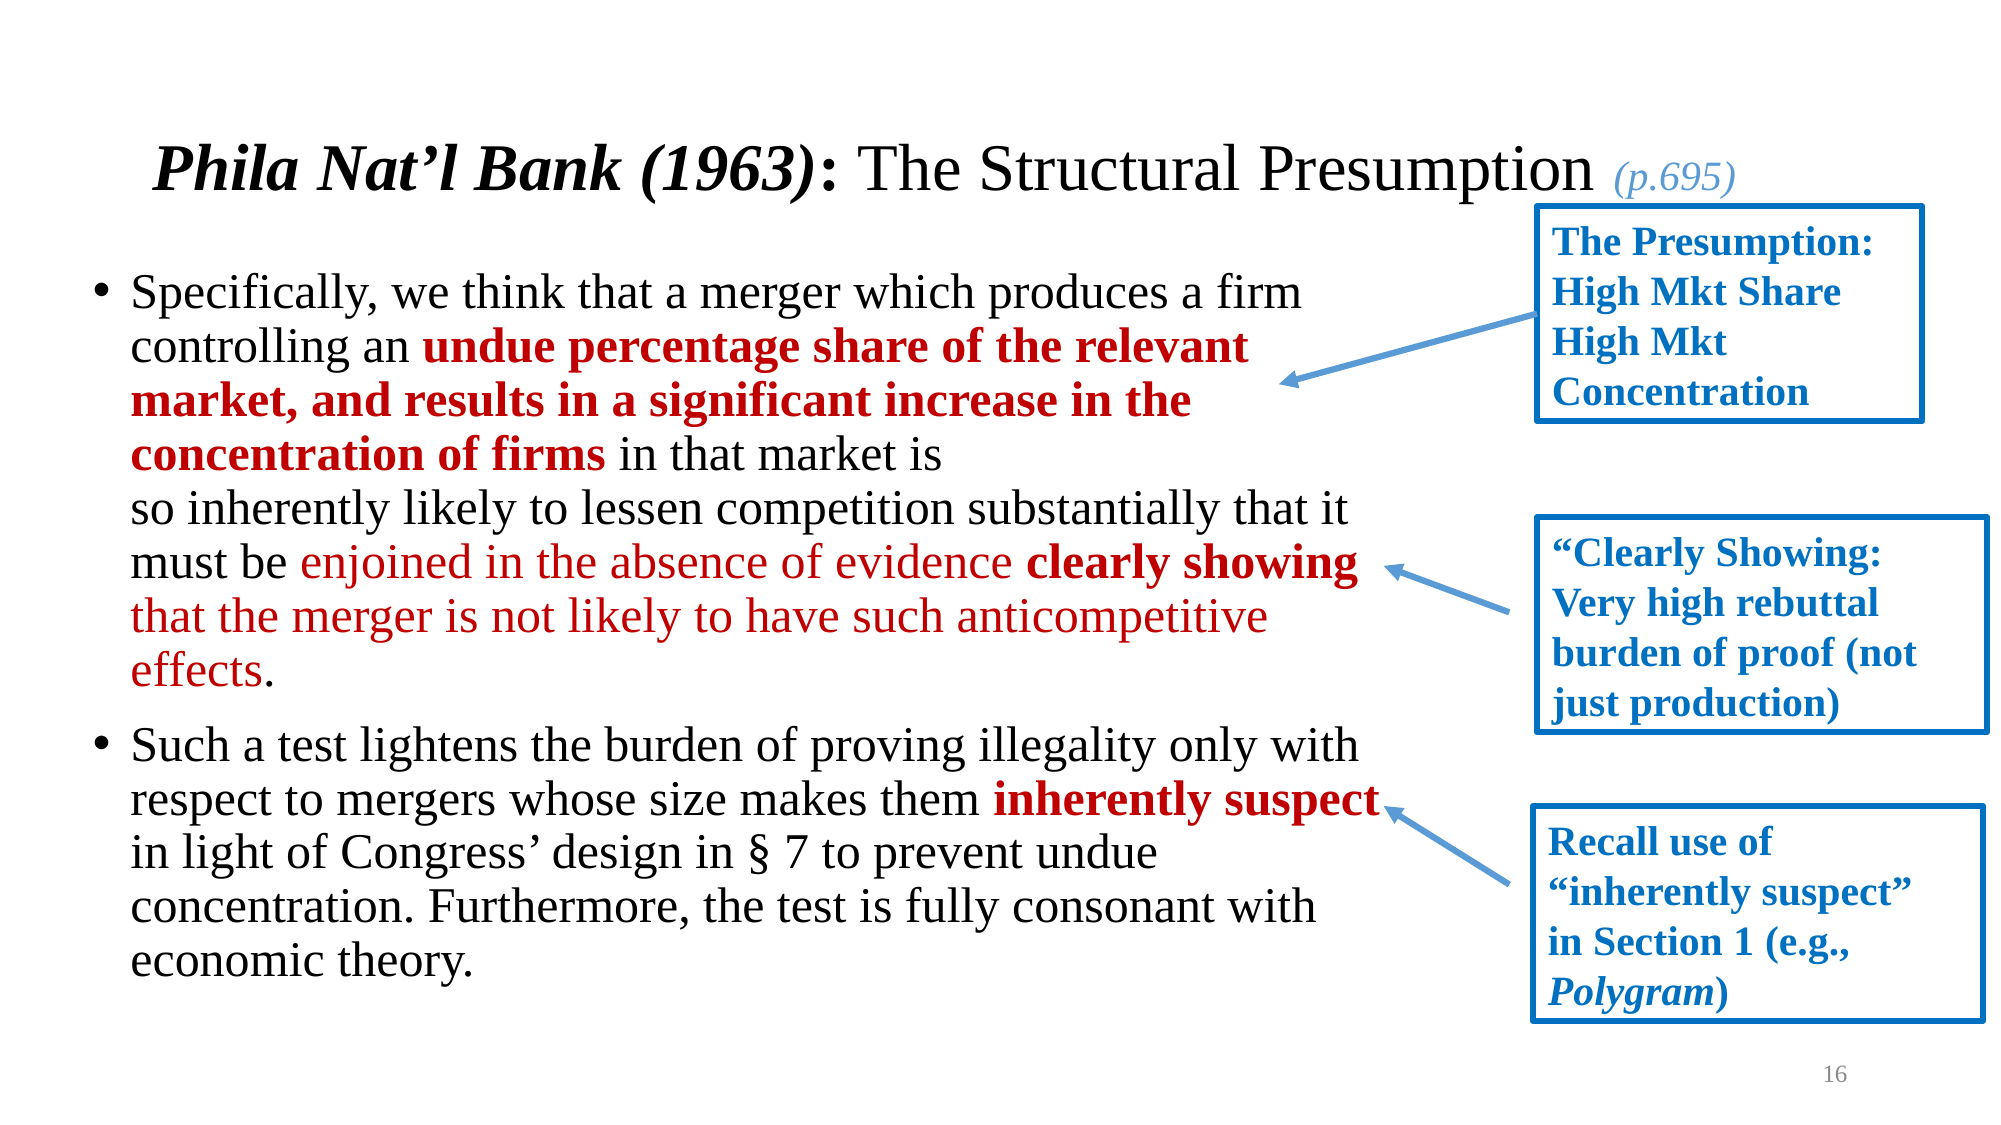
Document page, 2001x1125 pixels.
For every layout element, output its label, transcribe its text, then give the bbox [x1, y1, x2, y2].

text_box Recall use of “inherently suspect” in Section 1 (e.g., Polygram) [1533, 806, 1984, 1021]
text_box The Presumption: High Mkt Share High Mkt Concentration [1537, 206, 1923, 422]
slide_number 16 [1412, 1042, 1863, 1103]
title Phila Nat’l Bank (1963): The Structural Presumption (p.695) [137, 59, 1863, 278]
list Specifically, we think that a merger which produces a firm controlling an undue percentage share of the relevant market, and results in a significant increase in the concentration of firms in that market is so inherently likely to lessen competition substantially that it must be enjoined in the absence of evidence clearly showing that the merger is not likely to have such anticompetitive effects. Such a test lightens the burden of proving illegality only with respect to mergers whose size makes them inherently suspect in light of Congress’ design in § 7 to prevent undue concentration. Furthermore, the test is fully consonant with economic theory. [77, 257, 1413, 1066]
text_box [1383, 806, 1510, 885]
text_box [1278, 314, 1538, 385]
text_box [1383, 565, 1510, 613]
text_box “Clearly Showing: Very high rebuttal burden of proof (not just production) [1537, 517, 1987, 733]
